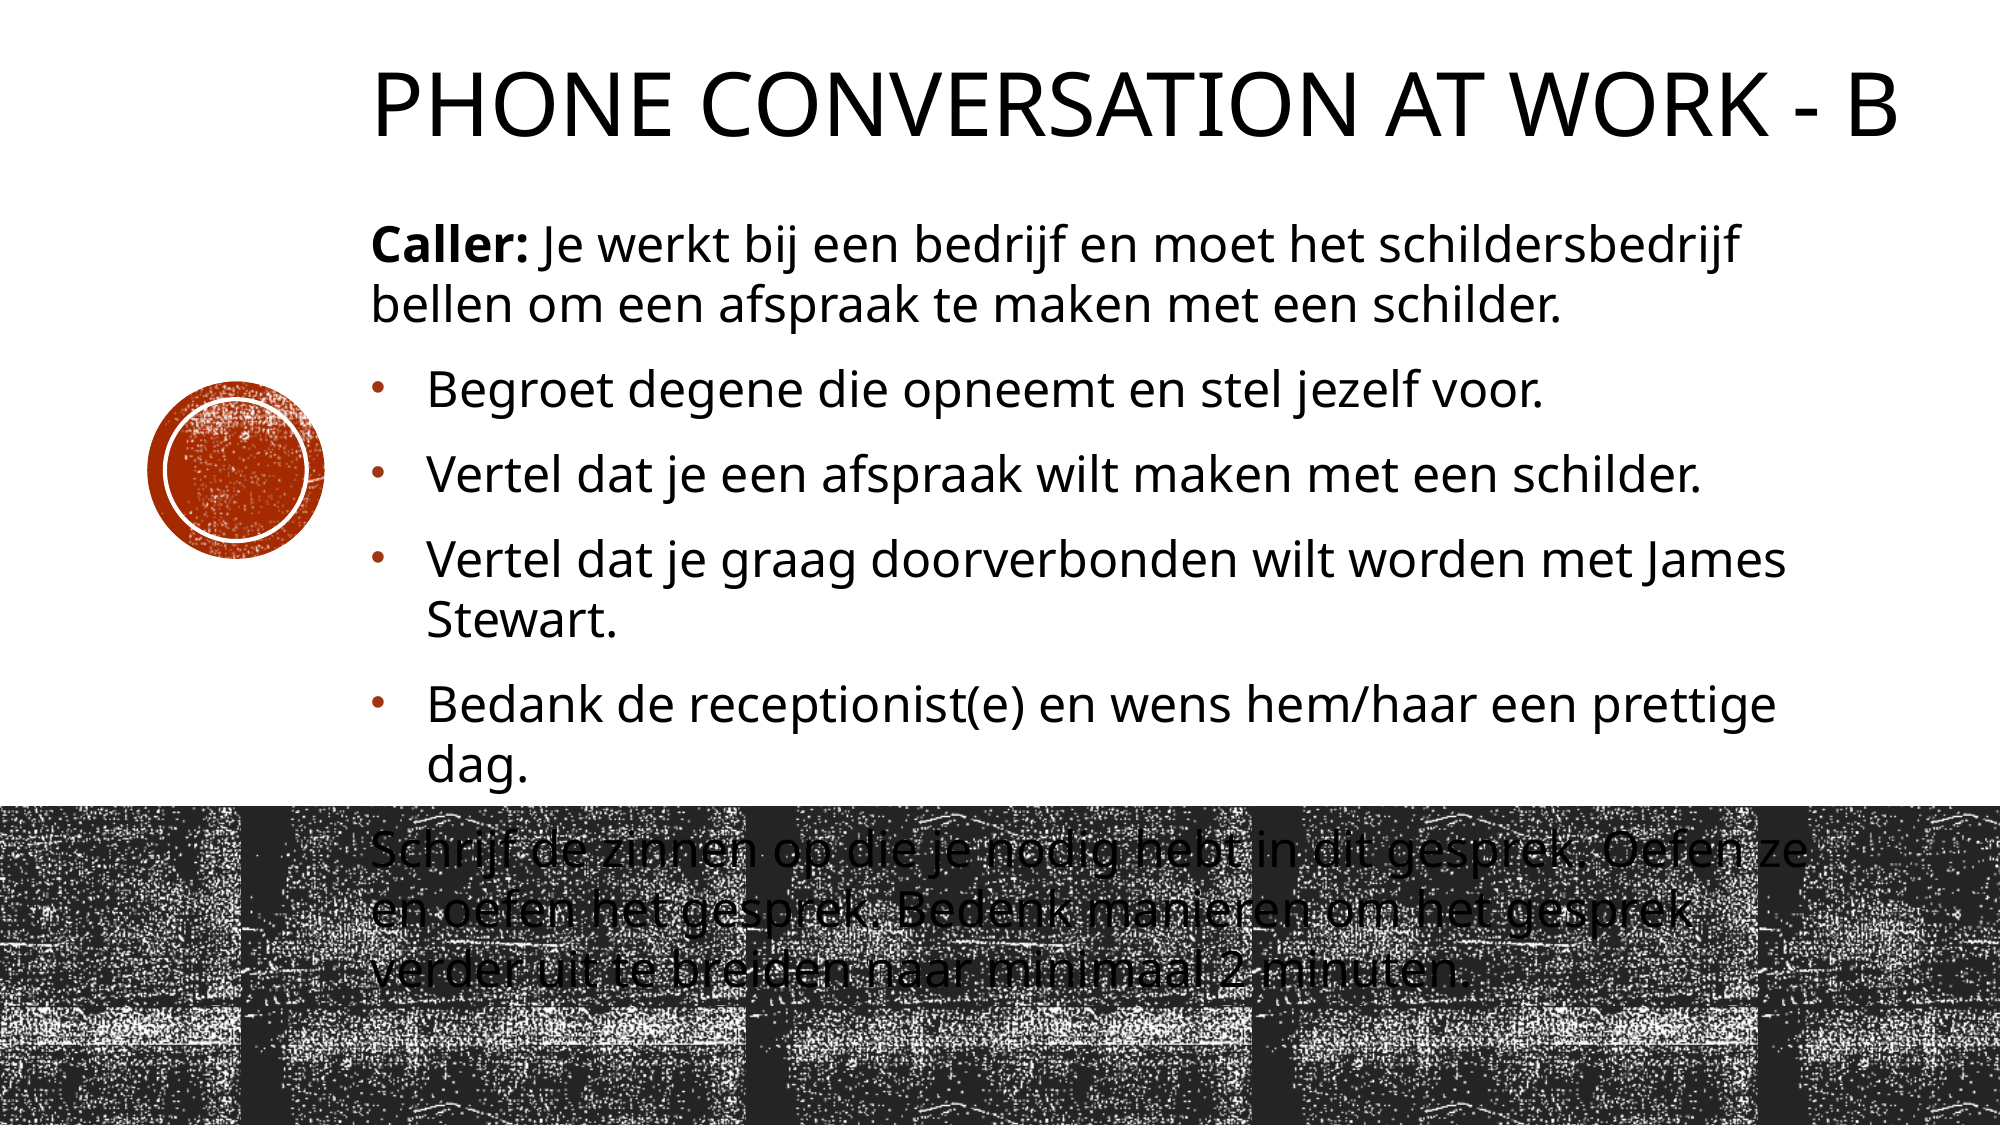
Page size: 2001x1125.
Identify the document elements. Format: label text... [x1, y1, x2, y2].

title Phone conversation at work - b [355, 56, 1927, 166]
list Caller: Je werkt bij een bedrijf en moet het schildersbedrijf bellen om een afspraak te maken met een schilder. Begroet degene die opneemt en stel jezelf voor. Vertel dat je een afspraak wilt maken met een schilder. Vertel dat je graag doorverbonden wilt worden met James Stewart. Bedank de receptionist(e) en wens hem/haar een prettige dag. Schrijf de zinnen op die je nodig hebt in dit gesprek. Oefen ze en oefen het gesprek. Bedenk manieren om het gesprek verder uit te breiden naar minimaal 2 minuten. [355, 204, 1841, 733]
